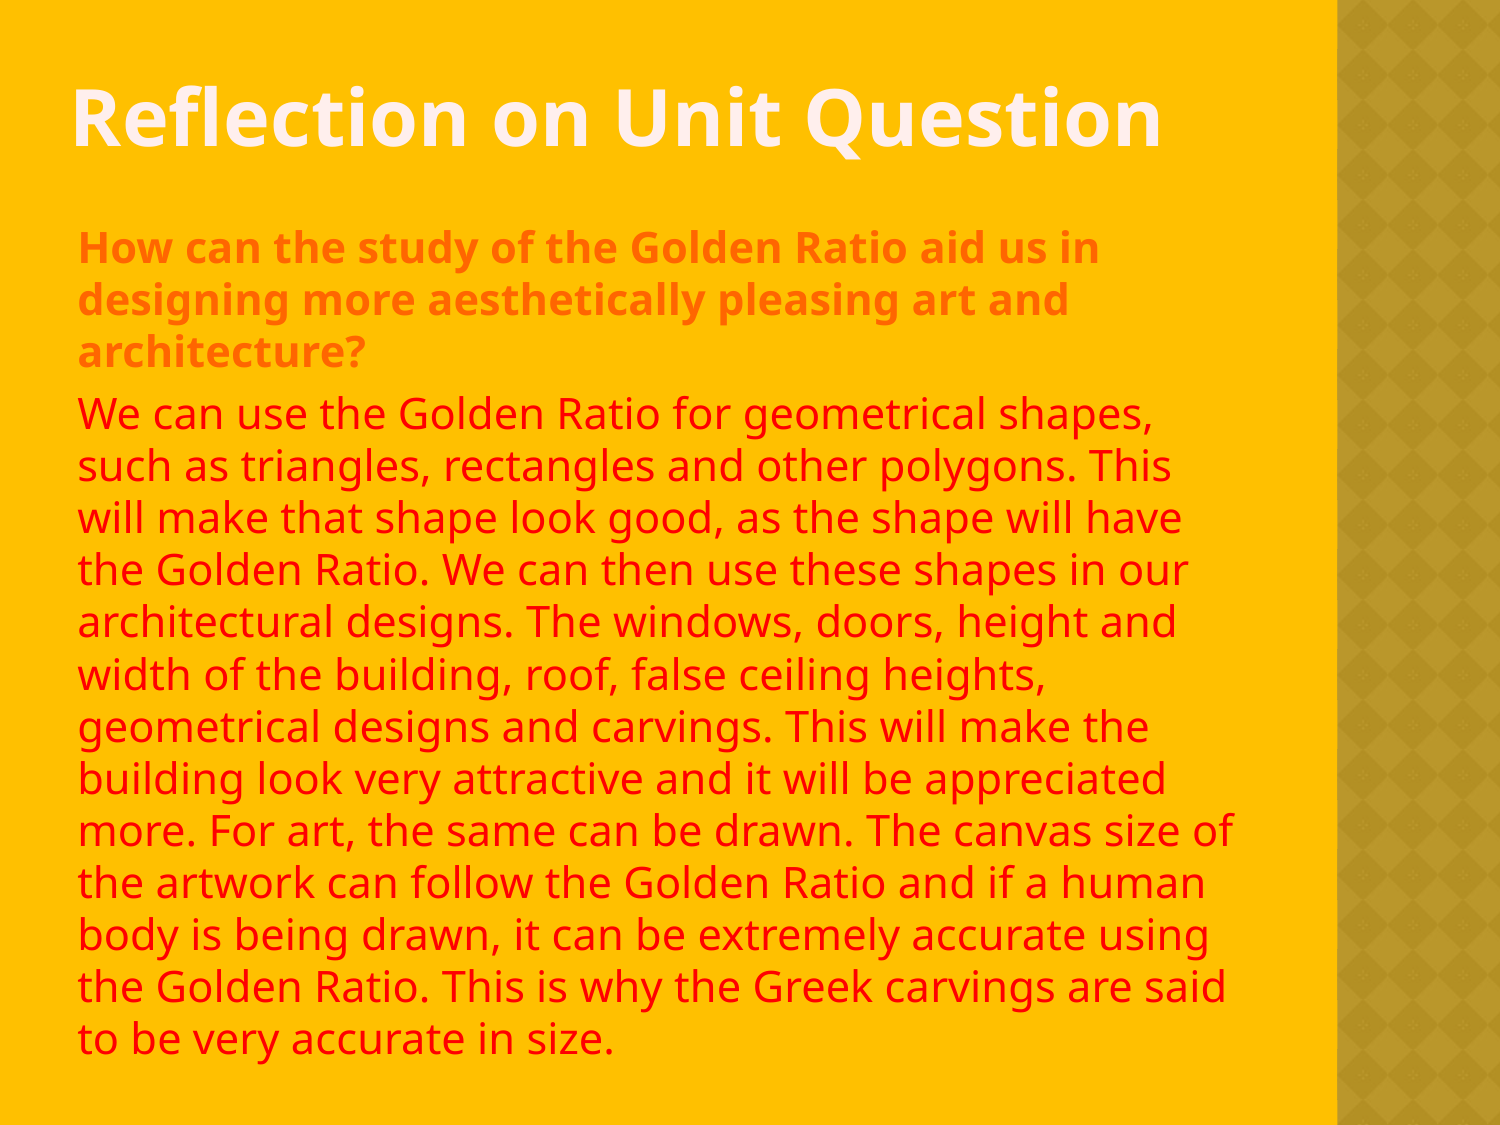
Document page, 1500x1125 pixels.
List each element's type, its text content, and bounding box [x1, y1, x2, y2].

title Reflection on Unit Question [62, 0, 1250, 163]
list How can the study of the Golden Ratio aid us in designing more aesthetically pleasing art and architecture? We can use the Golden Ratio for geometrical shapes, such as triangles, rectangles and other polygons. This will make that shape look good, as the shape will have the Golden Ratio. We can then use these shapes in our architectural designs. The windows, doors, height and width of the building, roof, false ceiling heights, geometrical designs and carvings. This will make the building look very attractive and it will be appreciated more. For art, the same can be drawn. The canvas size of the artwork can follow the Golden Ratio and if a human body is being drawn, it can be extremely accurate using the Golden Ratio. This is why the Greek carvings are said to be very accurate in size. [62, 212, 1263, 1075]
